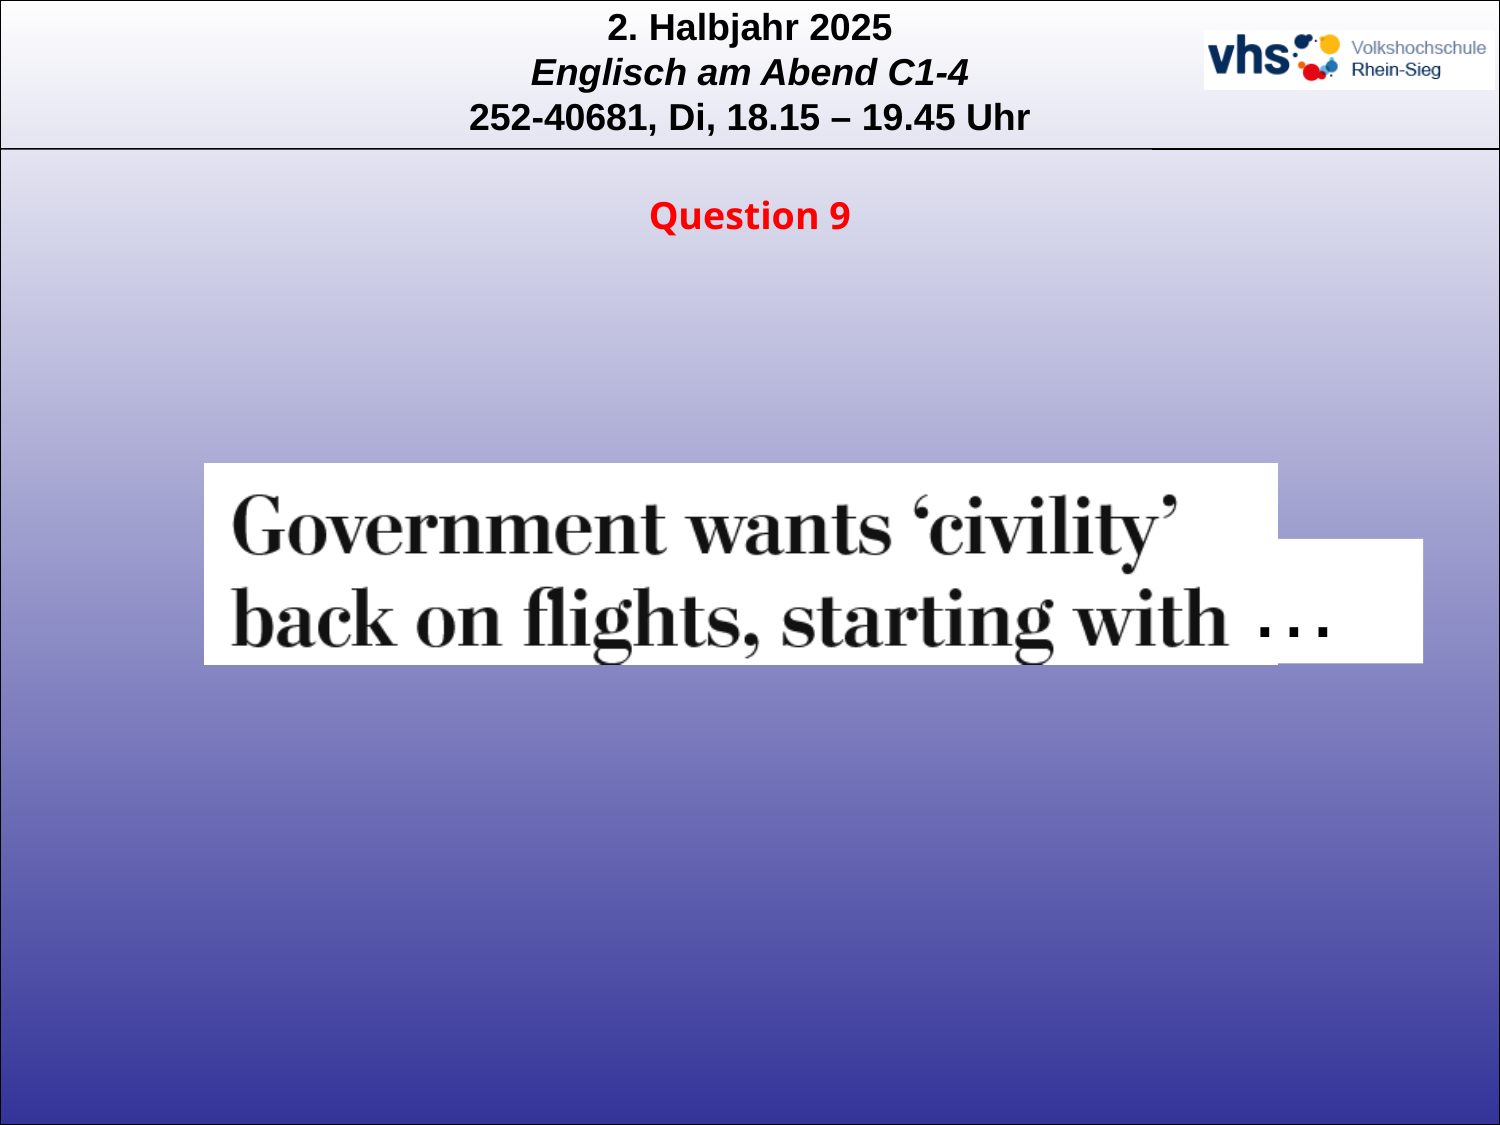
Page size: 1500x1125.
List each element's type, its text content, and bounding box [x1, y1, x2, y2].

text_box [204, 463, 1424, 666]
picture [1204, 30, 1495, 90]
text_box Question 9 [0, 184, 1500, 245]
